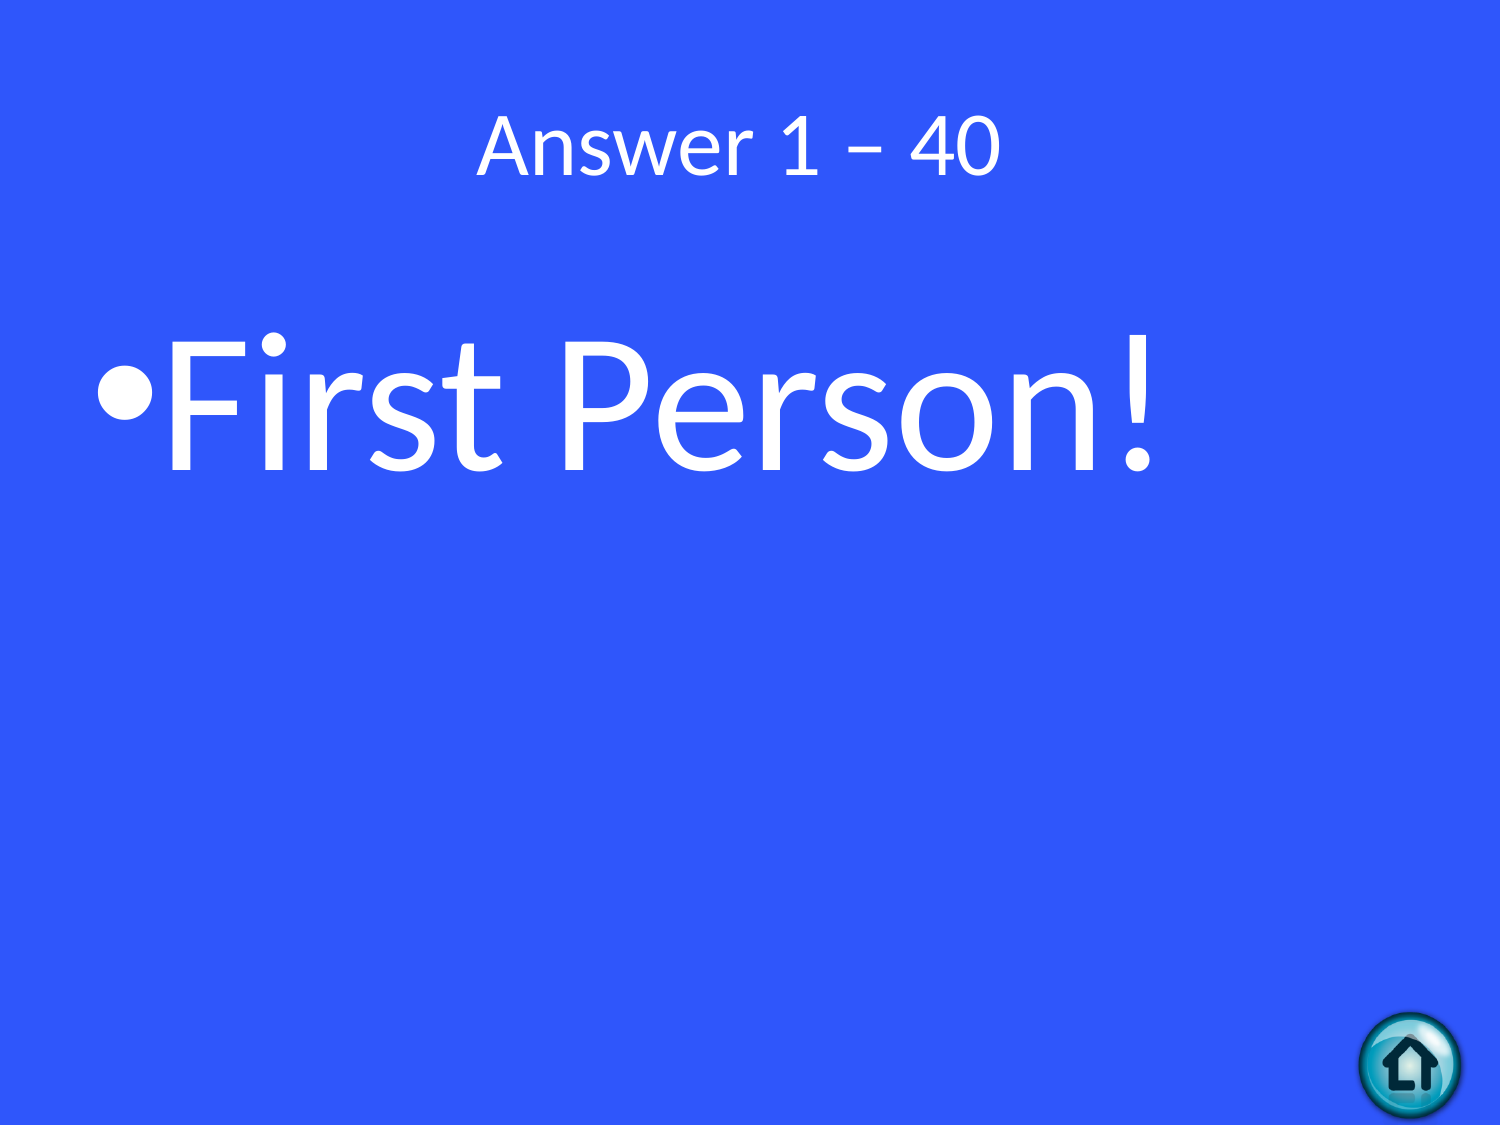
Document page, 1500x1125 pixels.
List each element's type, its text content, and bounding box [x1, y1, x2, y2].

picture [1349, 1006, 1469, 1125]
list First Person! [75, 262, 1425, 1005]
title Answer 1 – 40 [75, 45, 1425, 233]
